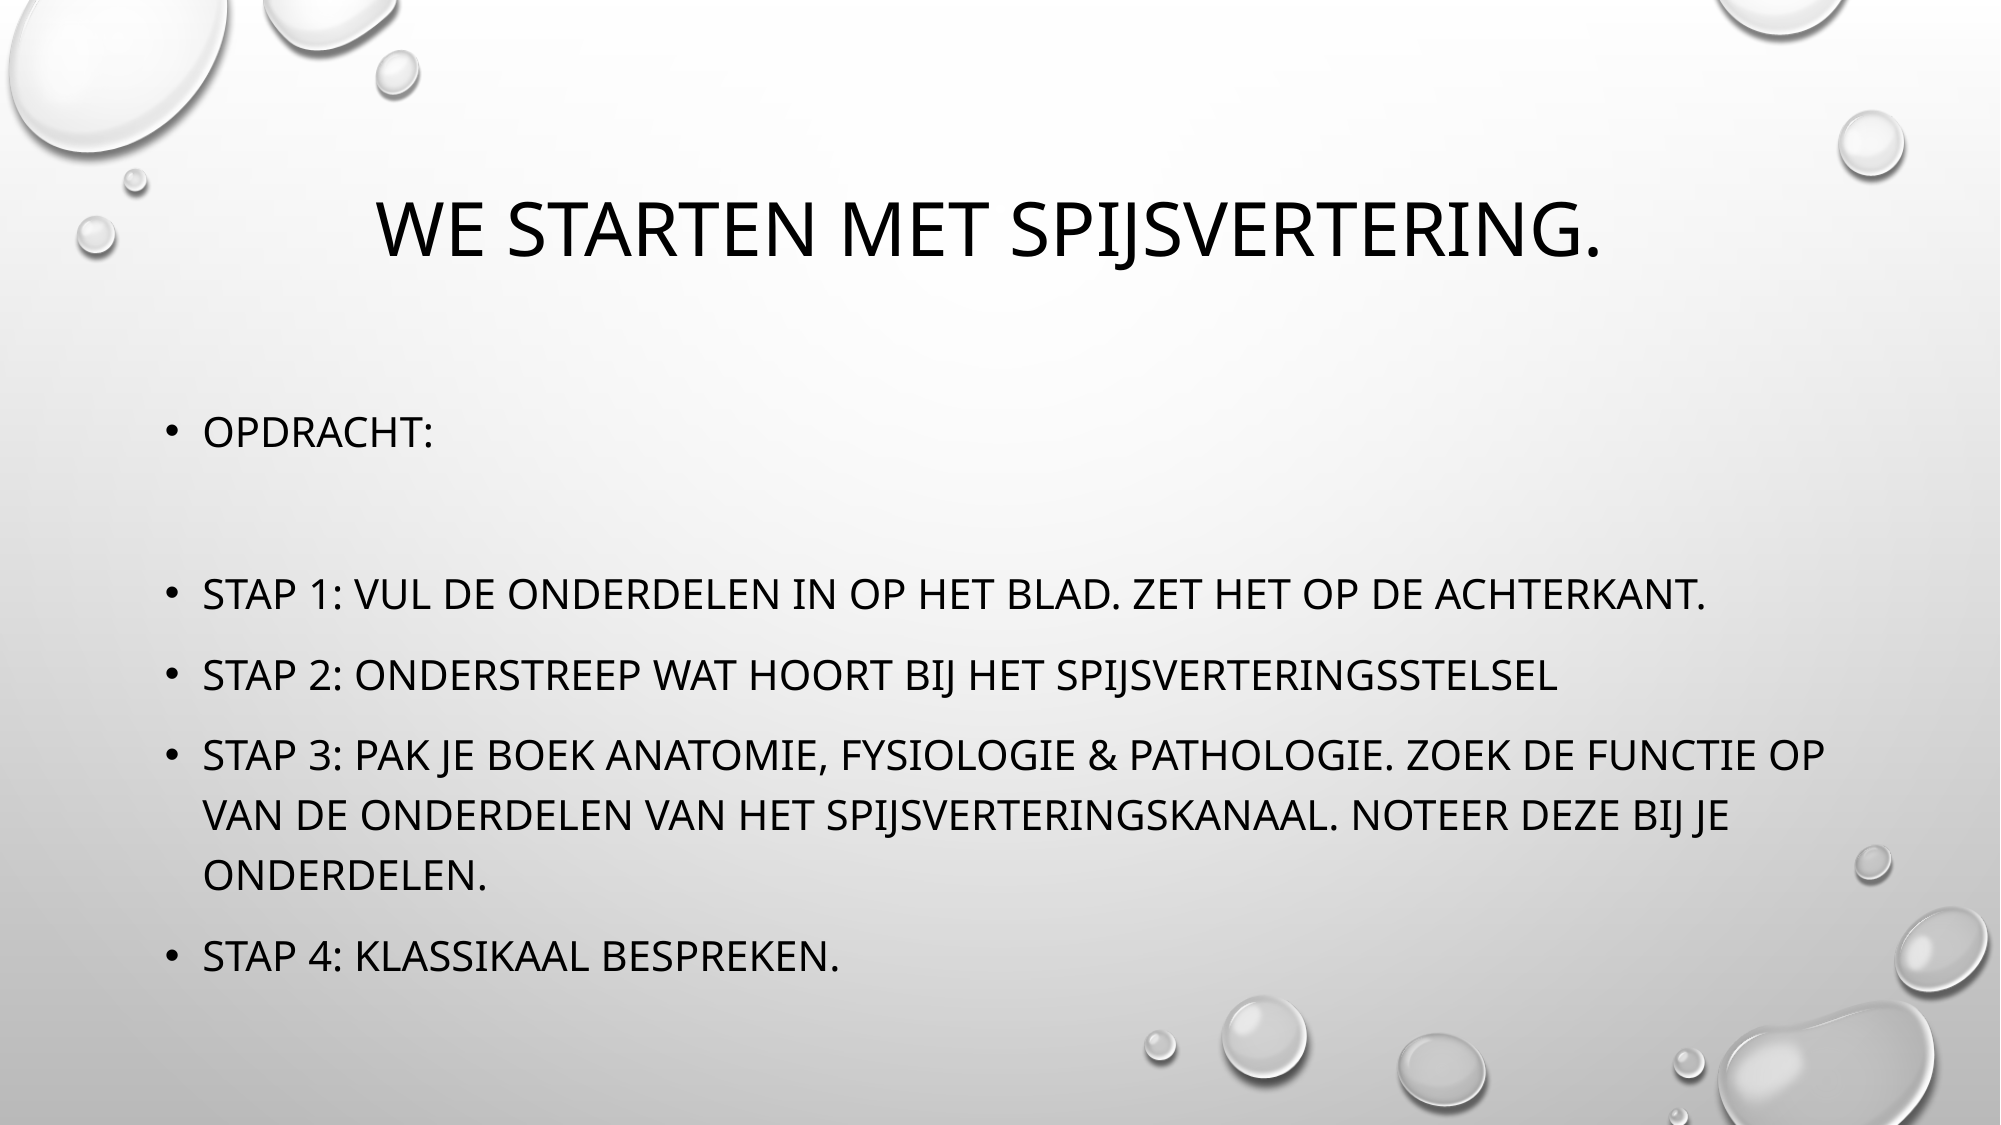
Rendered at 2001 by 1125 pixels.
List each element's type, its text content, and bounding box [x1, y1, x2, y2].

list Opdracht: Stap 1: vul de onderdelen in op het blad. Zet het op de achterkant. Stap 2: onderstreep wat hoort bij het spijsverteringsstelsel Stap 3: pak je boek Anatomie, fysiologie & pathologie. Zoek de functie op van de onderdelen van het spijsverteringskanaal. Noteer deze bij je onderdelen. Stap 4: klassikaal bespreken. [149, 388, 1850, 950]
picture [0, 0, 2000, 1125]
title We starten met spijsvertering. [149, 101, 1851, 364]
